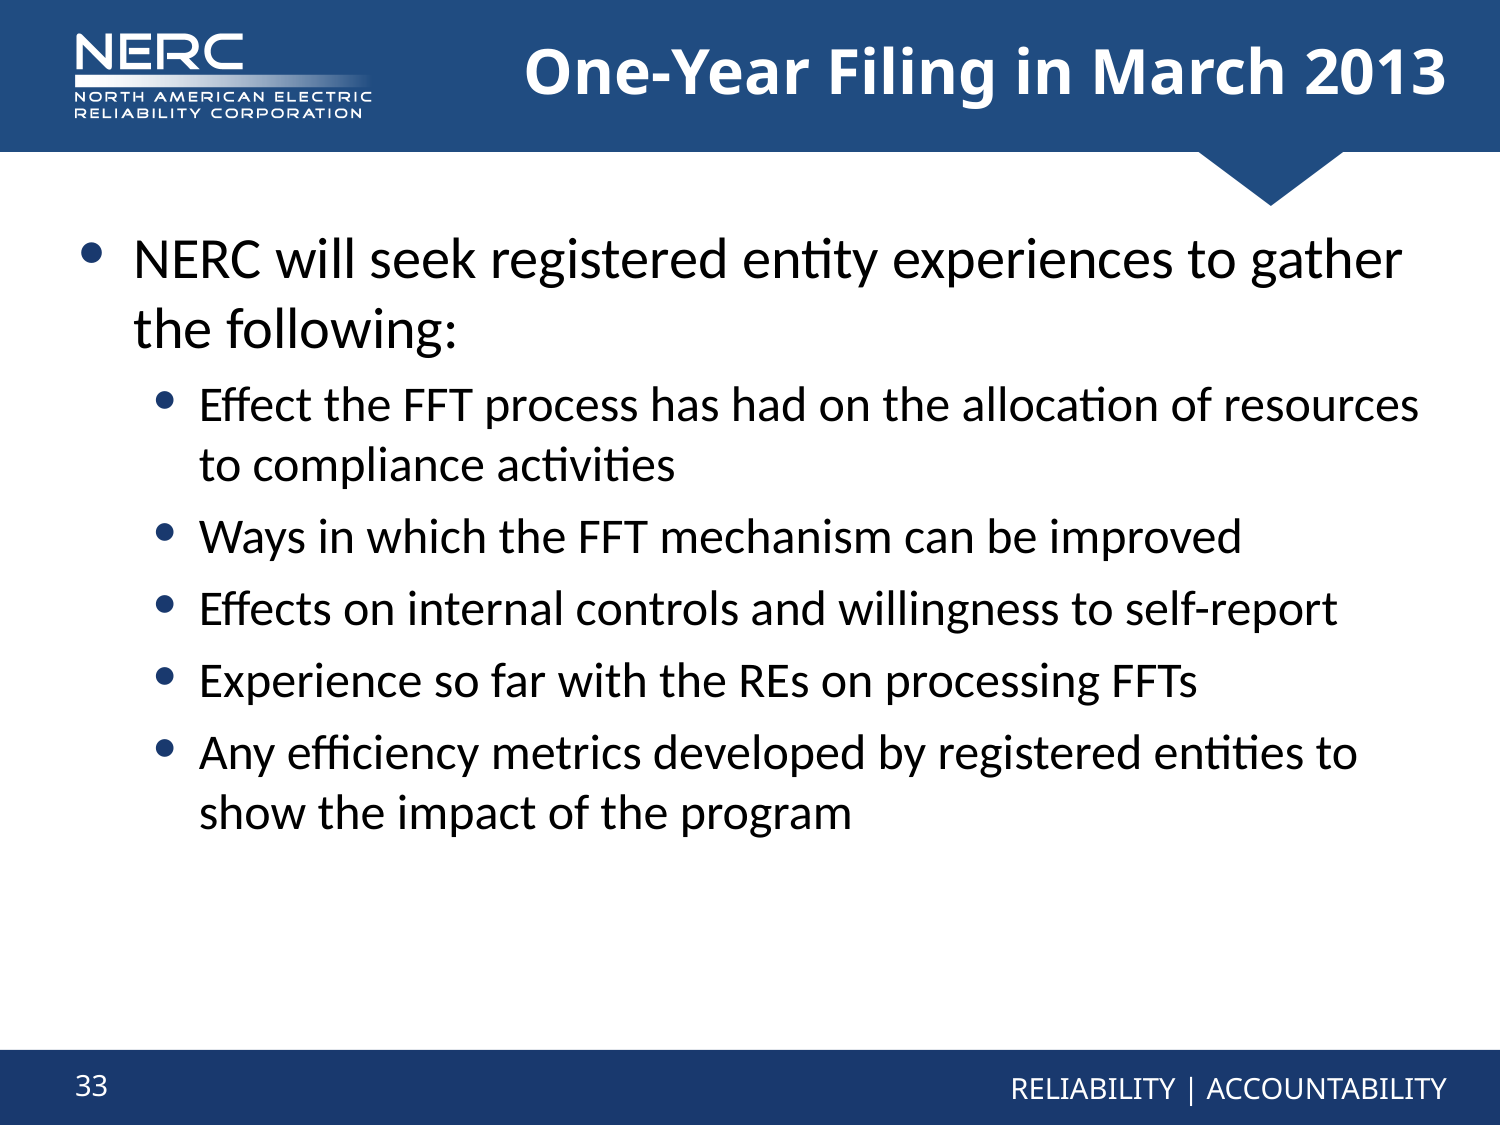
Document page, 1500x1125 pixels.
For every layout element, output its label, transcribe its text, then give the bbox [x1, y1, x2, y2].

list NERC will seek registered entity experiences to gather the following: Effect the FFT process has had on the allocation of resources to compliance activities Ways in which the FFT mechanism can be improved Effects on internal controls and willingness to self-report Experience so far with the REs on processing FFTs Any efficiency metrics developed by registered entities to show the impact of the program [62, 212, 1444, 1013]
picture [0, 0, 1500, 206]
title One-Year Filing in March 2013 [462, 24, 1463, 150]
